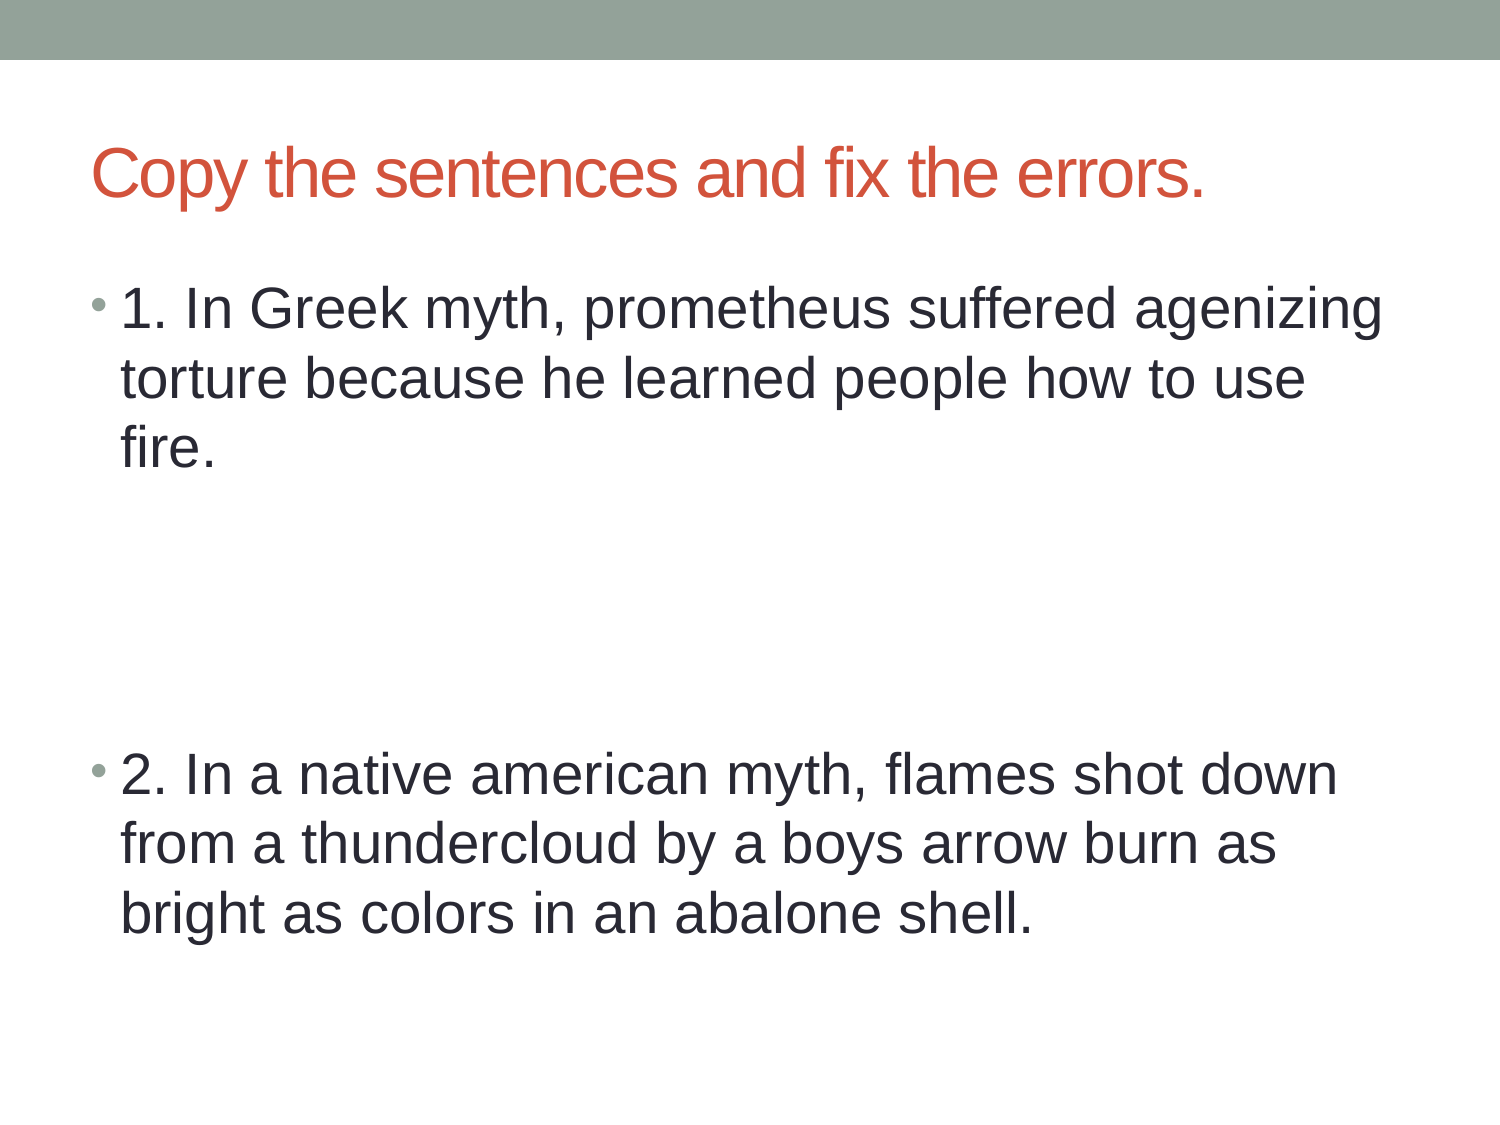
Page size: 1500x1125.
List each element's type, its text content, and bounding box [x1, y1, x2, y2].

title Copy the sentences and fix the errors. [75, 87, 1425, 250]
list 1. In Greek myth, prometheus suffered agenizing torture because he learned people how to use fire. 2. In a native american myth, flames shot down from a thundercloud by a boys arrow burn as bright as colors in an abalone shell. [75, 262, 1425, 1063]
